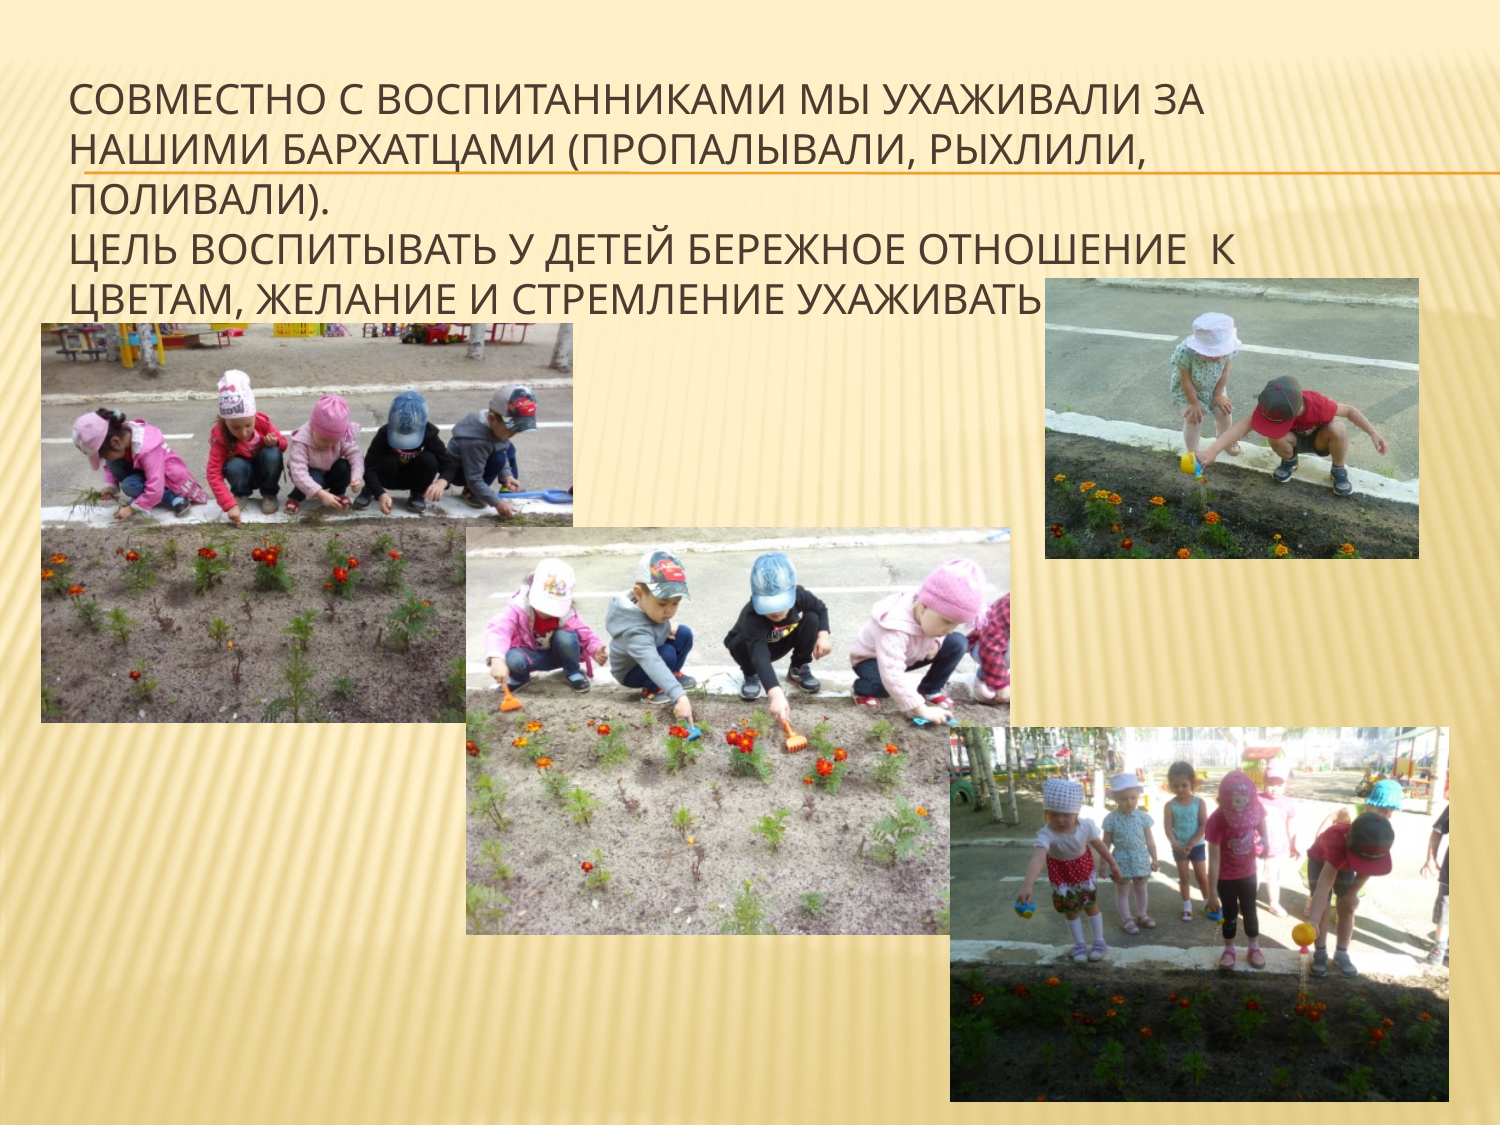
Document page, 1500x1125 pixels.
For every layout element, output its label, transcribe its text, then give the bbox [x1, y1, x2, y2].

picture [40, 323, 1449, 1102]
picture [1044, 278, 1420, 560]
title Совместно с воспитанниками мы ухаживали за нашими бархатцами (пропалывали, рыхлили, поливали). Цель Воспитывать у детей бережное отношение к цветам, желание и стремление ухаживать за ними. [53, 54, 1329, 392]
